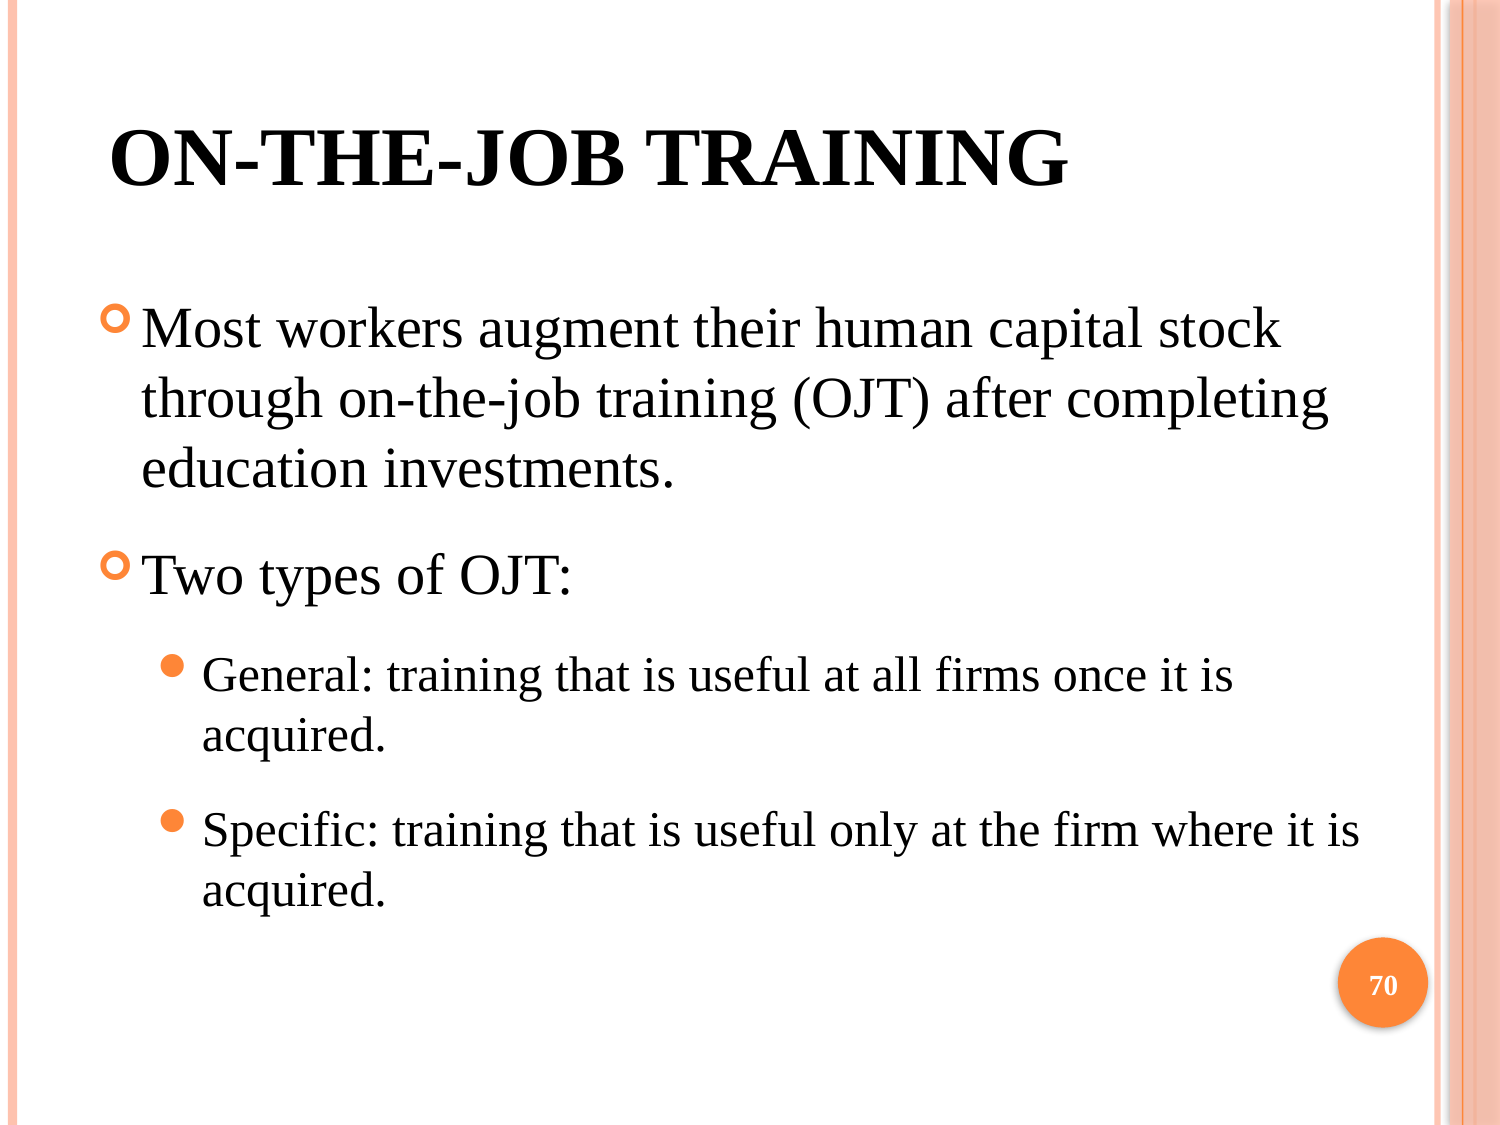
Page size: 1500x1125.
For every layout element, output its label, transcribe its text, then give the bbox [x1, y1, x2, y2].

slide_number 70 [1333, 940, 1434, 1026]
title On-The-Job Training [93, 58, 1372, 247]
list Most workers augment their human capital stock through on-the-job training (OJT) after completing education investments. Two types of OJT: General: training that is useful at all firms once it is acquired. Specific: training that is useful only at the firm where it is acquired. [81, 281, 1395, 1032]
